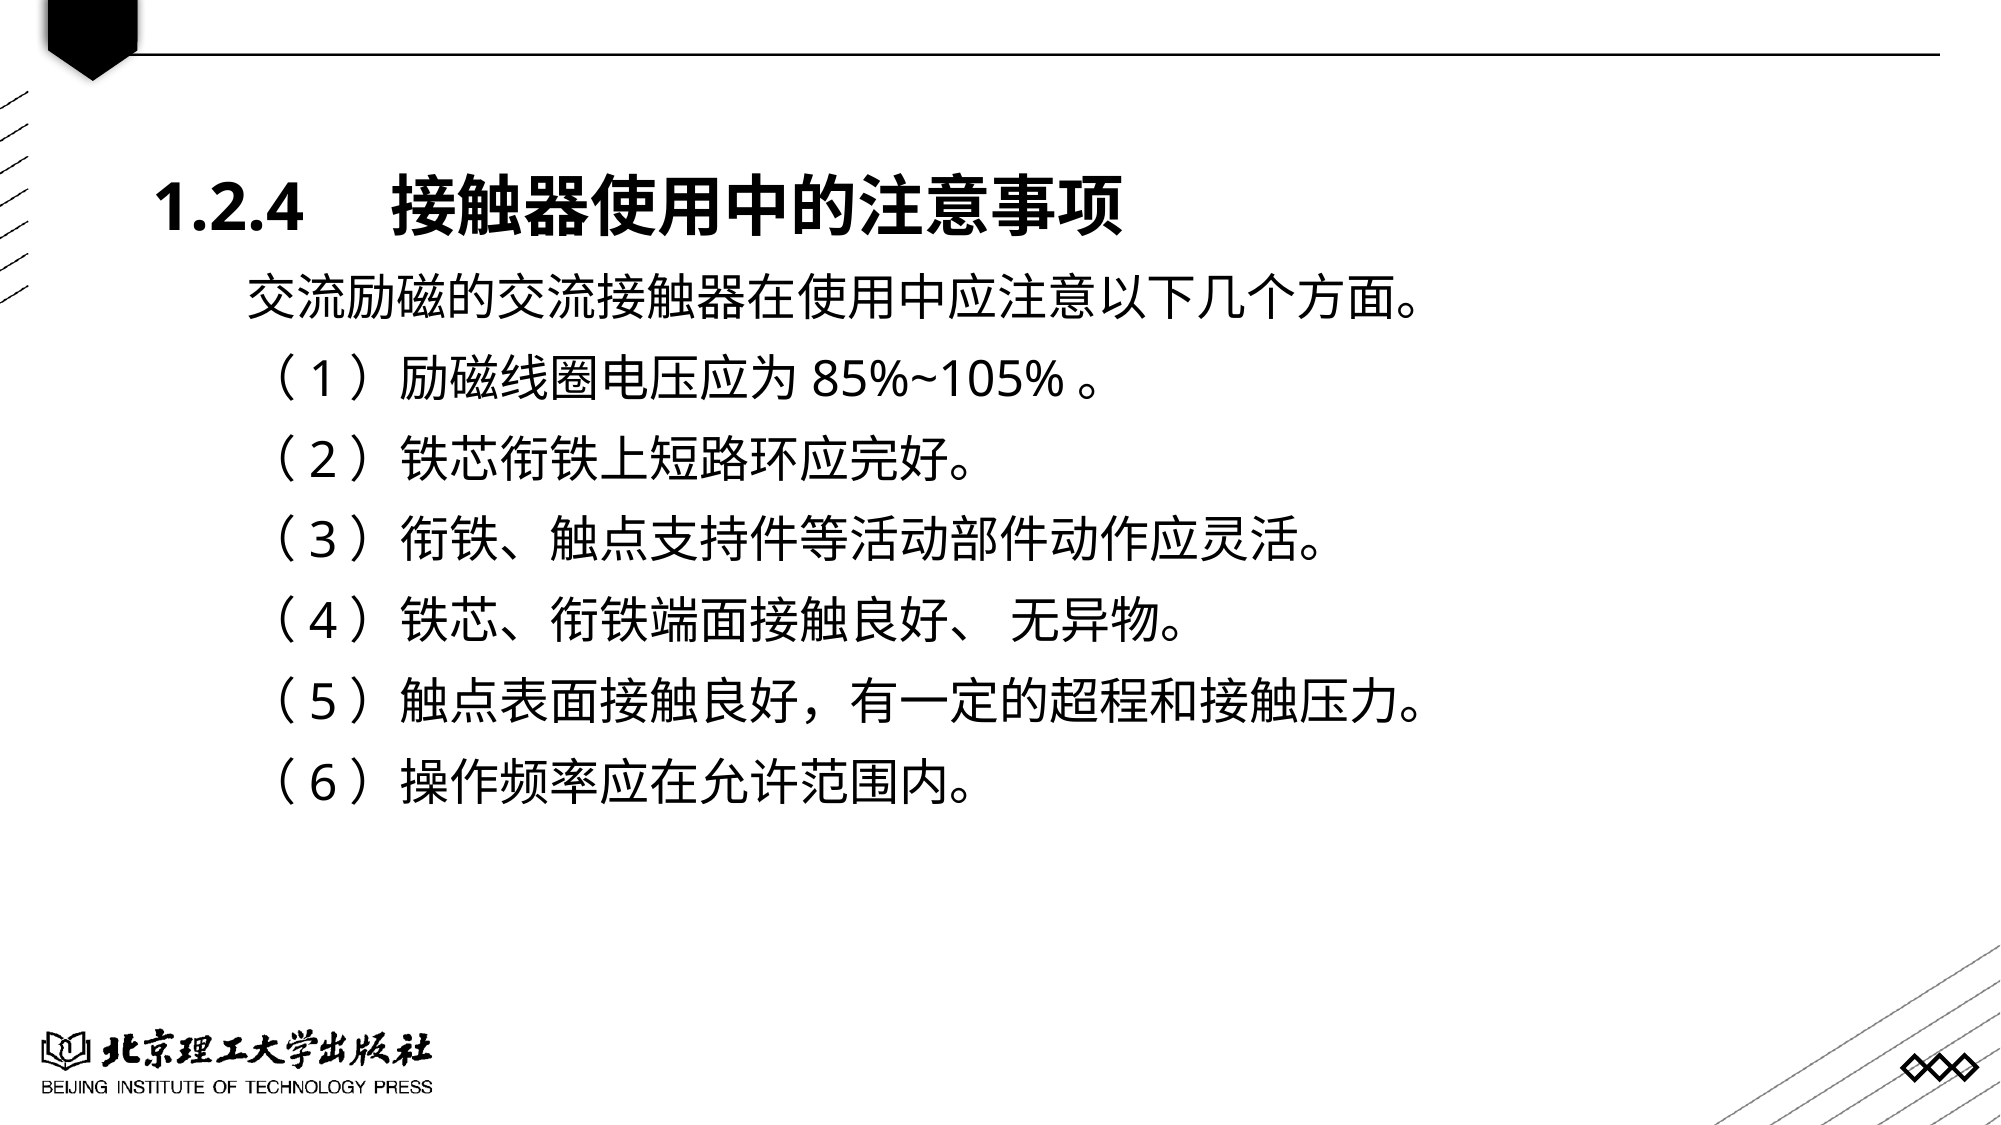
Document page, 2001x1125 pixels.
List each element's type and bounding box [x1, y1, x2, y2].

text_box [1902, 1055, 1977, 1080]
picture [0, 0, 2001, 1125]
text_box [47, 0, 139, 83]
